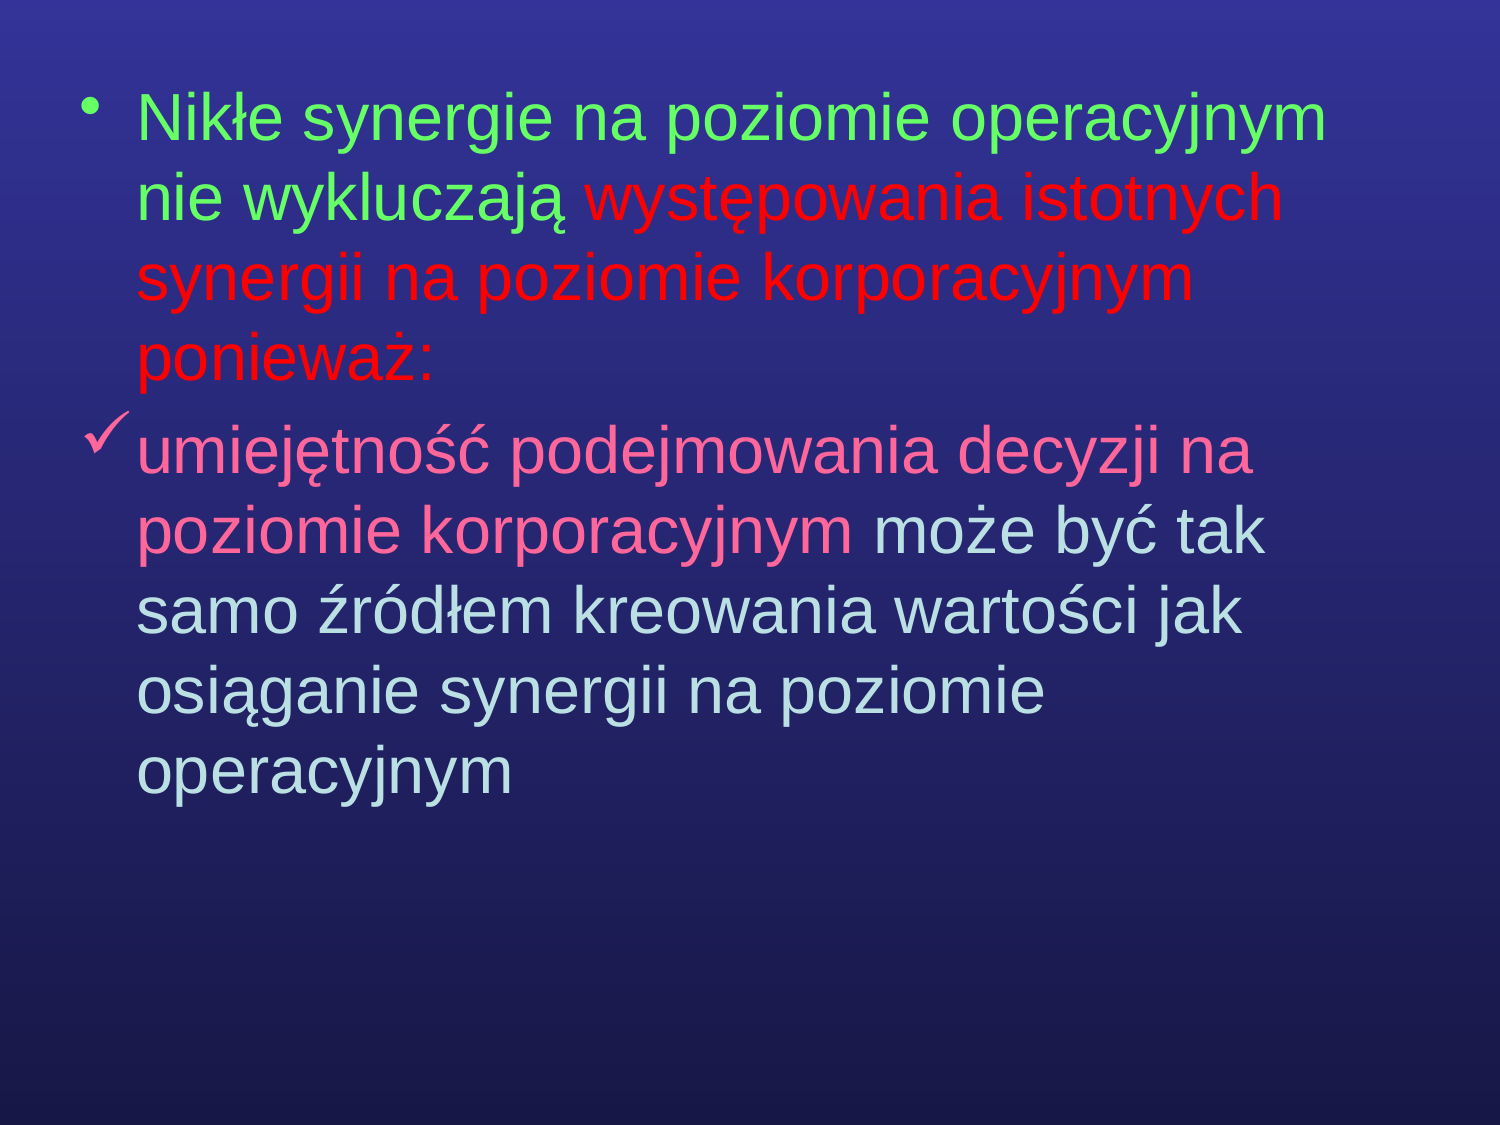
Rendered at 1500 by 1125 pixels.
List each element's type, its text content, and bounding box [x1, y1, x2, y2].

list Nikłe synergie na poziomie operacyjnym nie wykluczają występowania istotnych synergii na poziomie korporacyjnym ponieważ: umiejętność podejmowania decyzji na poziomie korporacyjnym może być tak samo źródłem kreowania wartości jak osiąganie synergii na poziomie operacyjnym [64, 66, 1416, 999]
